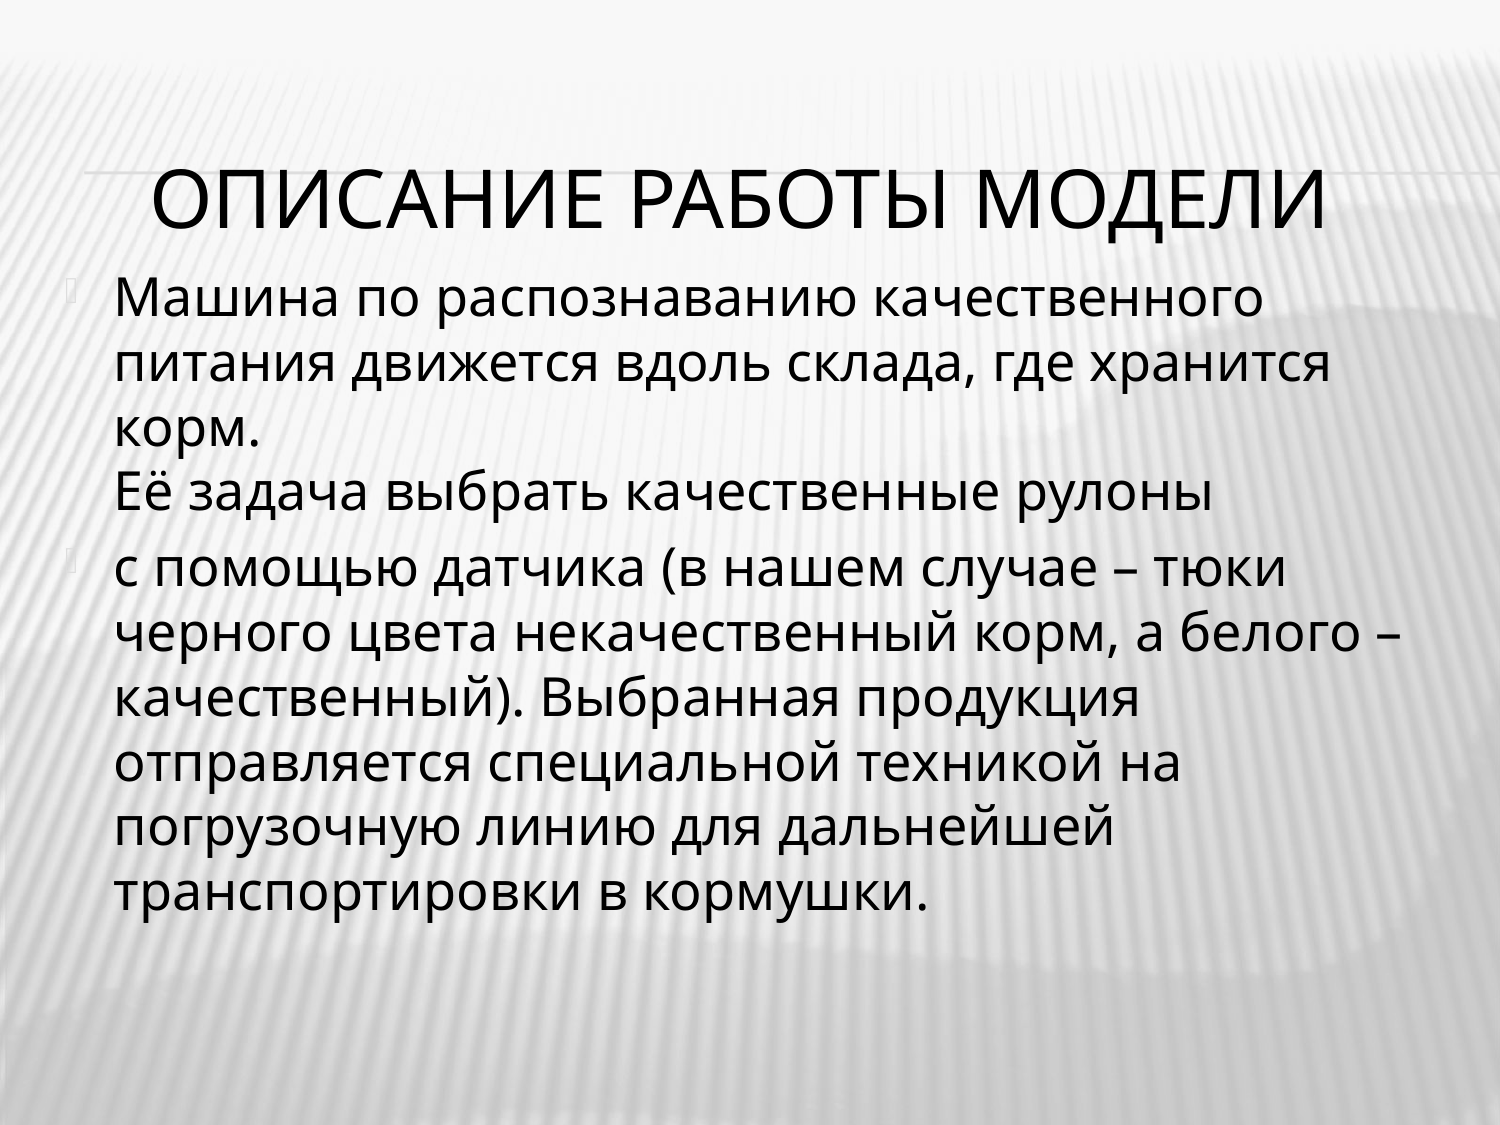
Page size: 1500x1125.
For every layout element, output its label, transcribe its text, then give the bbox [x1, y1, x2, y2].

title Описание работы модели [64, 101, 1415, 254]
list Машина по распознаванию качественного питания движется вдоль склада, где хранится корм. Её задача выбрать качественные рулоны с помощью датчика (в нашем случае – тюки черного цвета некачественный корм, а белого – качественный). Выбранная продукция отправляется специальной техникой на погрузочную линию для дальнейшей транспортировки в кормушки. [50, 254, 1475, 998]
